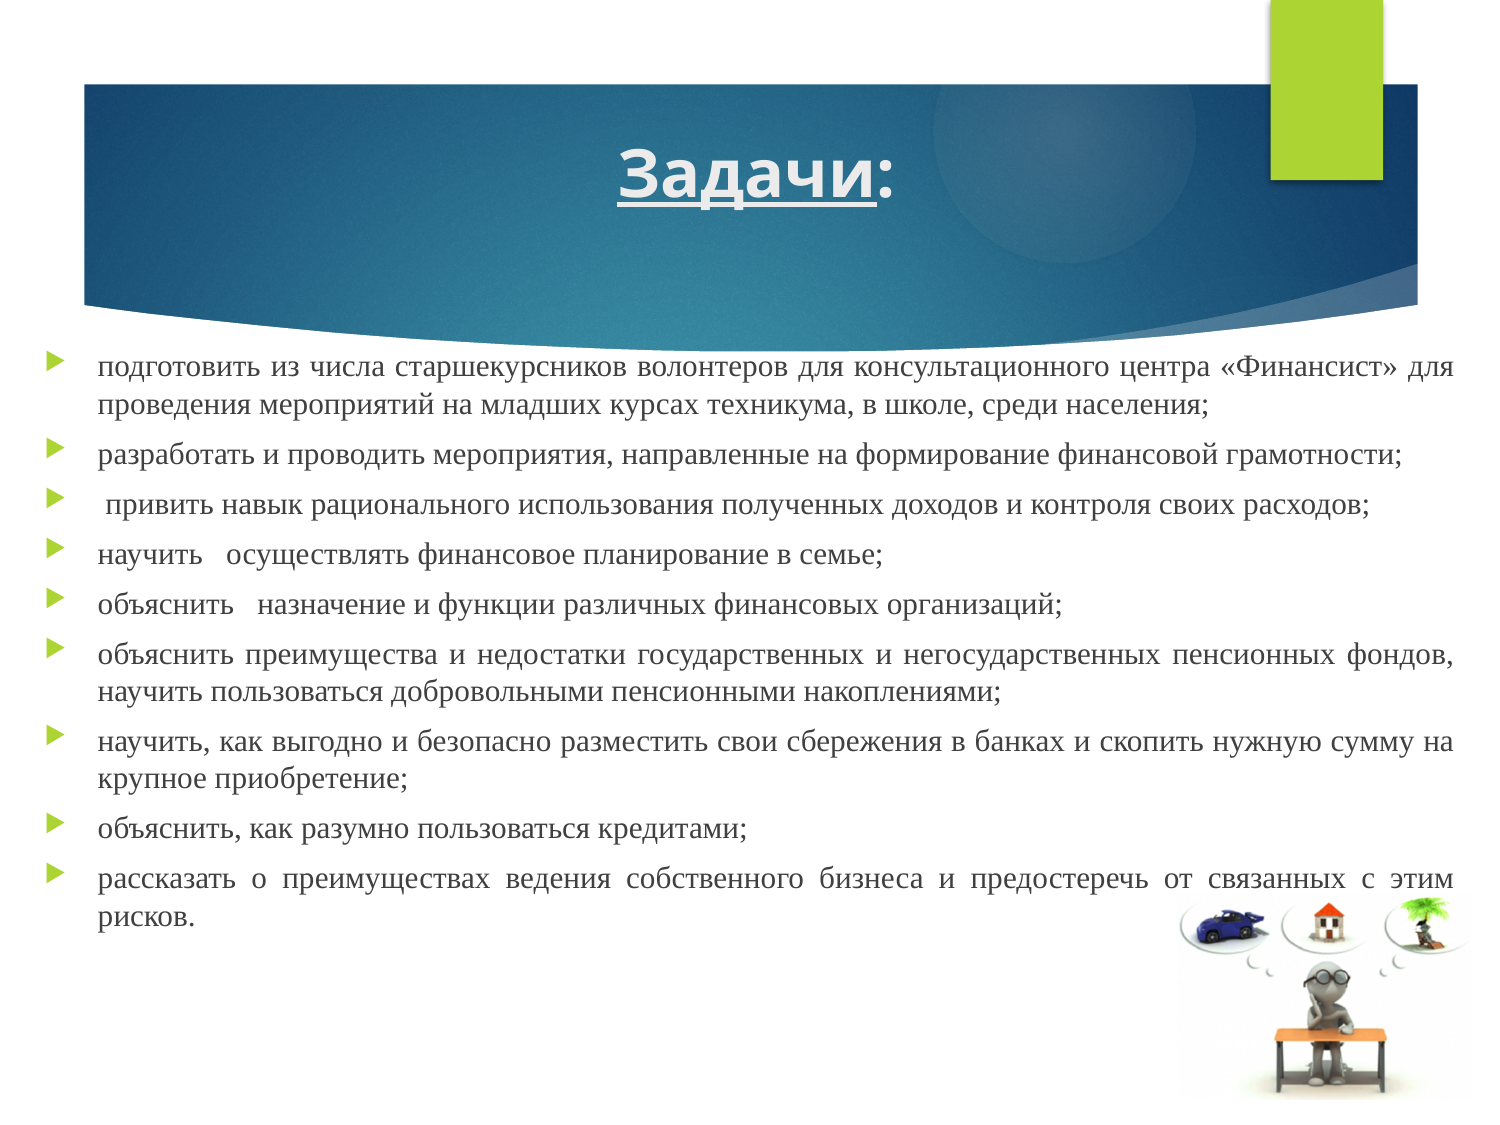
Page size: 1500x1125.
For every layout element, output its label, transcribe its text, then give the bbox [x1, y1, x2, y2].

title Задачи: [142, 152, 1388, 269]
picture [1178, 892, 1471, 1100]
list подготовить из числа старшекурсников волонтеров для консультационного центра «Финансист» для проведения мероприятий на младших курсах техникума, в школе, среди населения; разработать и проводить мероприятия, направленные на формирование финансовой грамотности; привить навык рационального использования полученных доходов и контроля своих расходов; научить осуществлять финансовое планирование в семье; объяснить назначение и функции различных финансовых организаций; объяснить преимущества и недостатки государственных и негосударственных пенсионных фондов, научить пользоваться добровольными пенсионными накоплениями; научить, как выгодно и безопасно разместить свои сбережения в банках и скопить нужную сумму на крупное приобретение; объяснить, как разумно пользоваться кредитами; рассказать о преимуществах ведения собственного бизнеса и предостеречь от связанных с этим рисков. [29, 338, 1471, 976]
